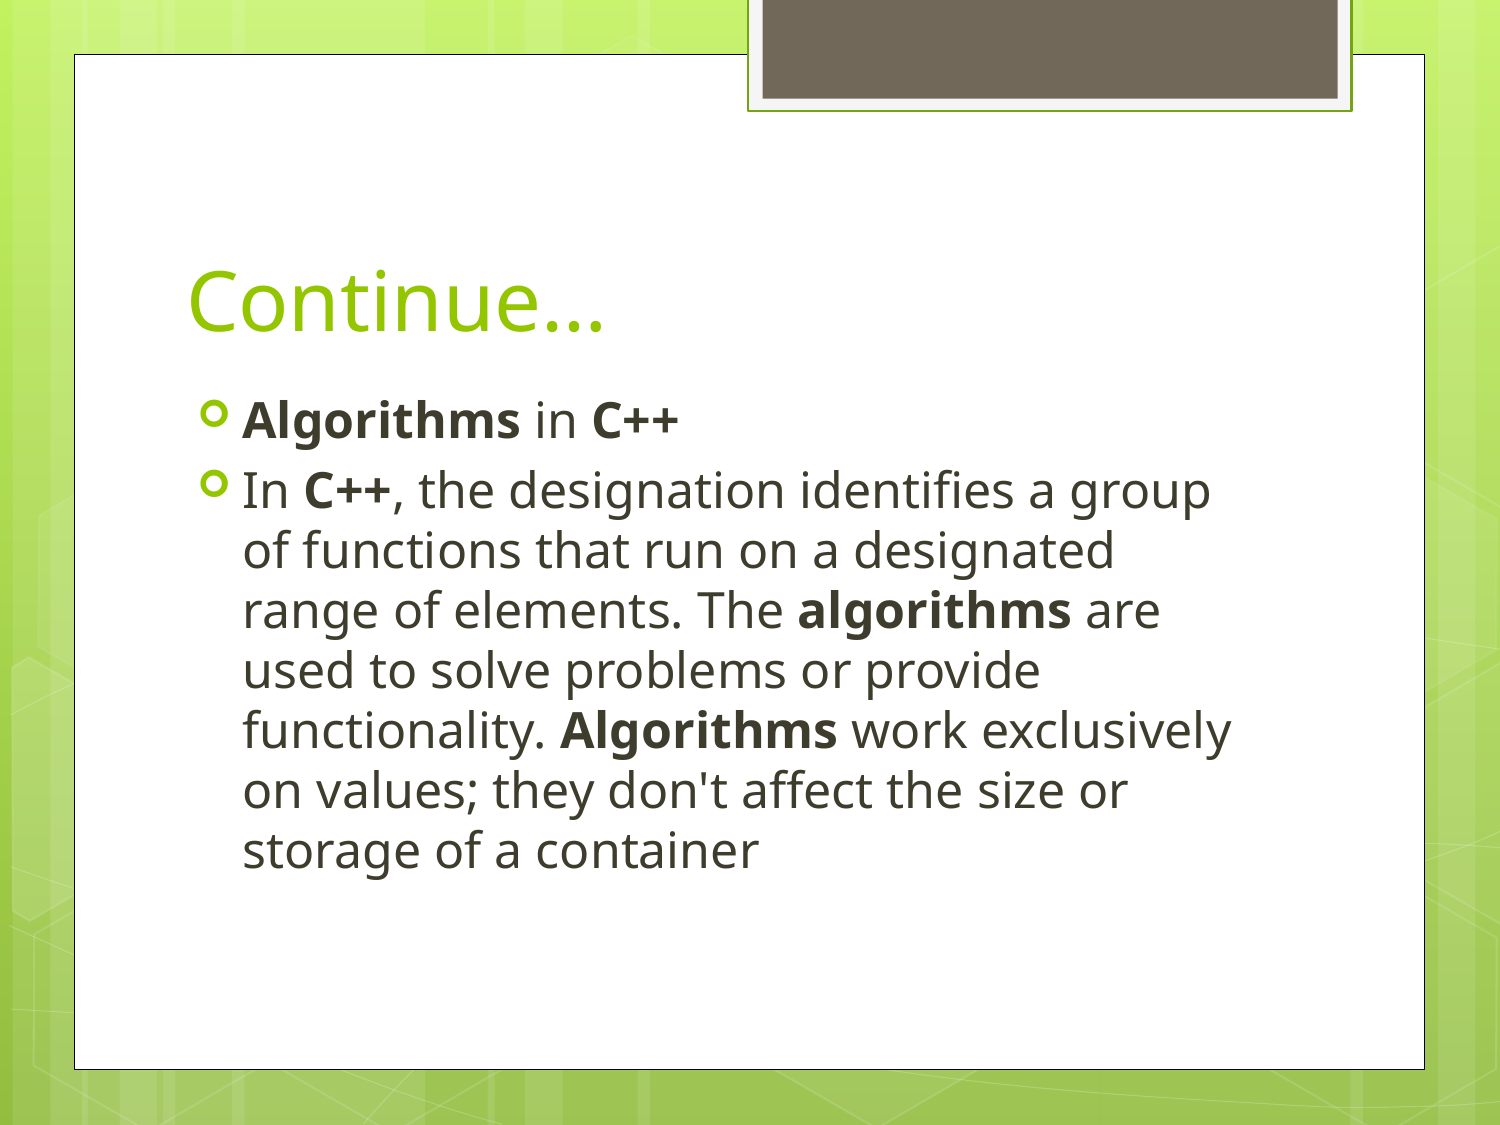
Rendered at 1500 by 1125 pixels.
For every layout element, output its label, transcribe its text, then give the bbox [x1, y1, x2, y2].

title Continue… [171, 168, 1324, 357]
list Algorithms in C++ In C++, the designation identifies a group of functions that run on a designated range of elements. The algorithms are used to solve problems or provide functionality. Algorithms work exclusively on values; they don't affect the size or storage of a container [171, 381, 1283, 957]
